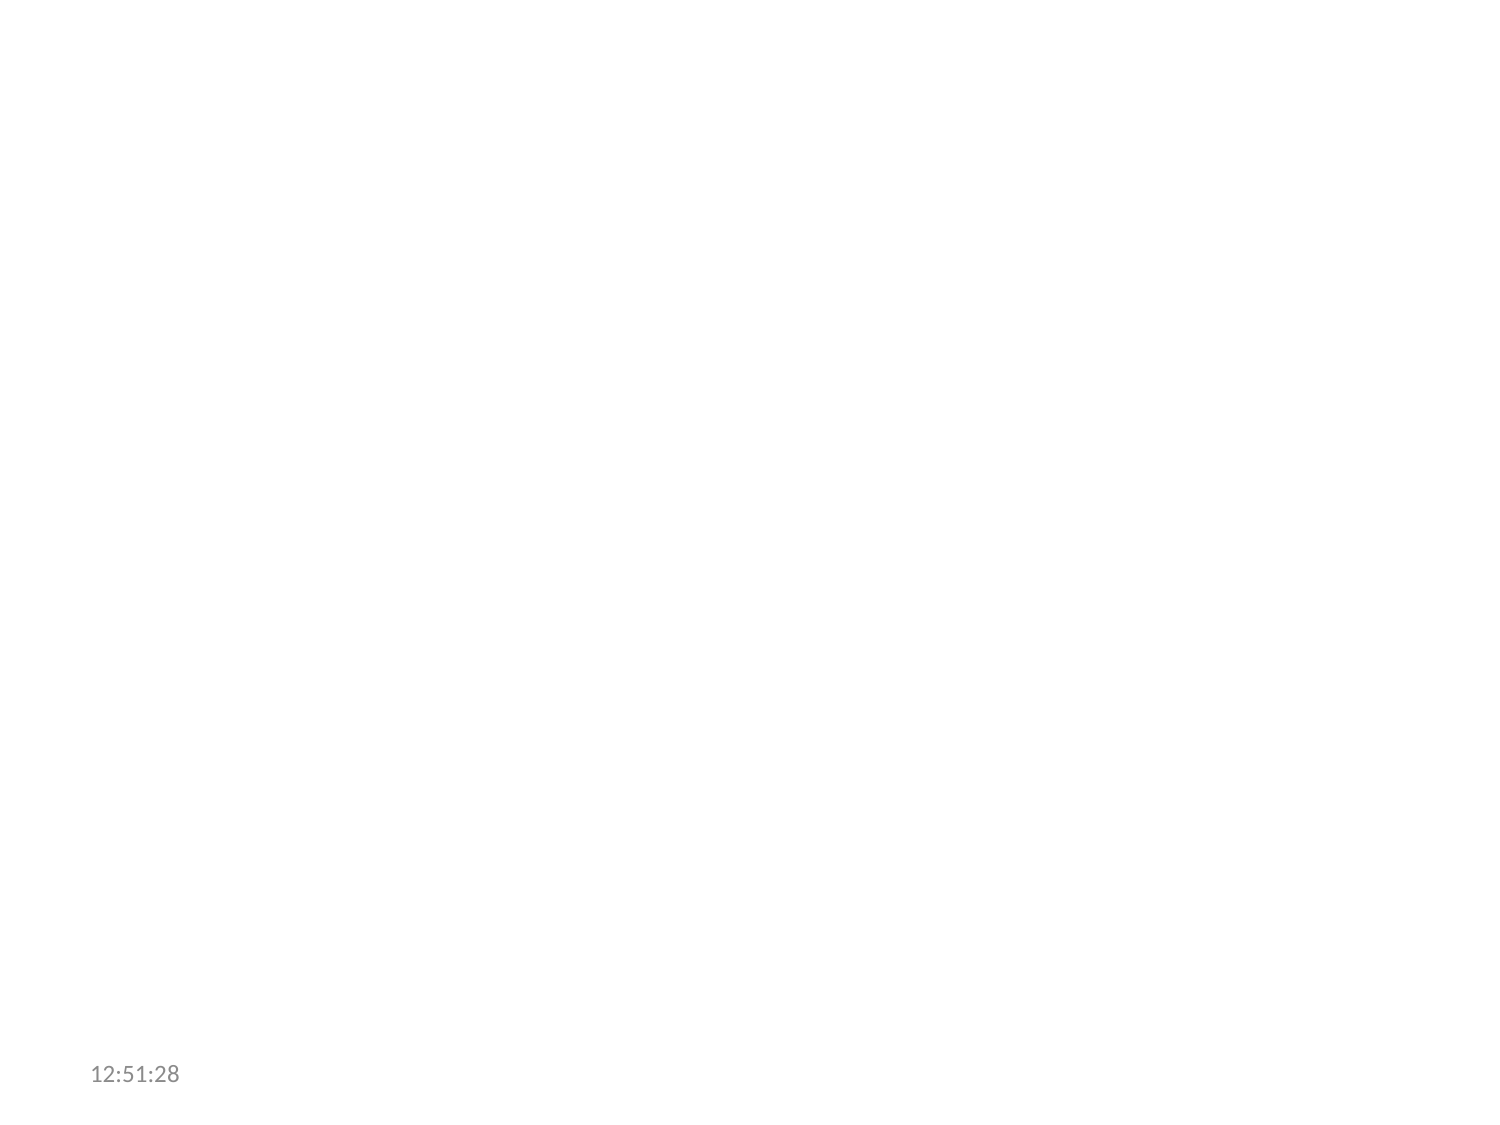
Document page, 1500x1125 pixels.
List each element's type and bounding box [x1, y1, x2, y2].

slide_number [75, 1042, 425, 1103]
